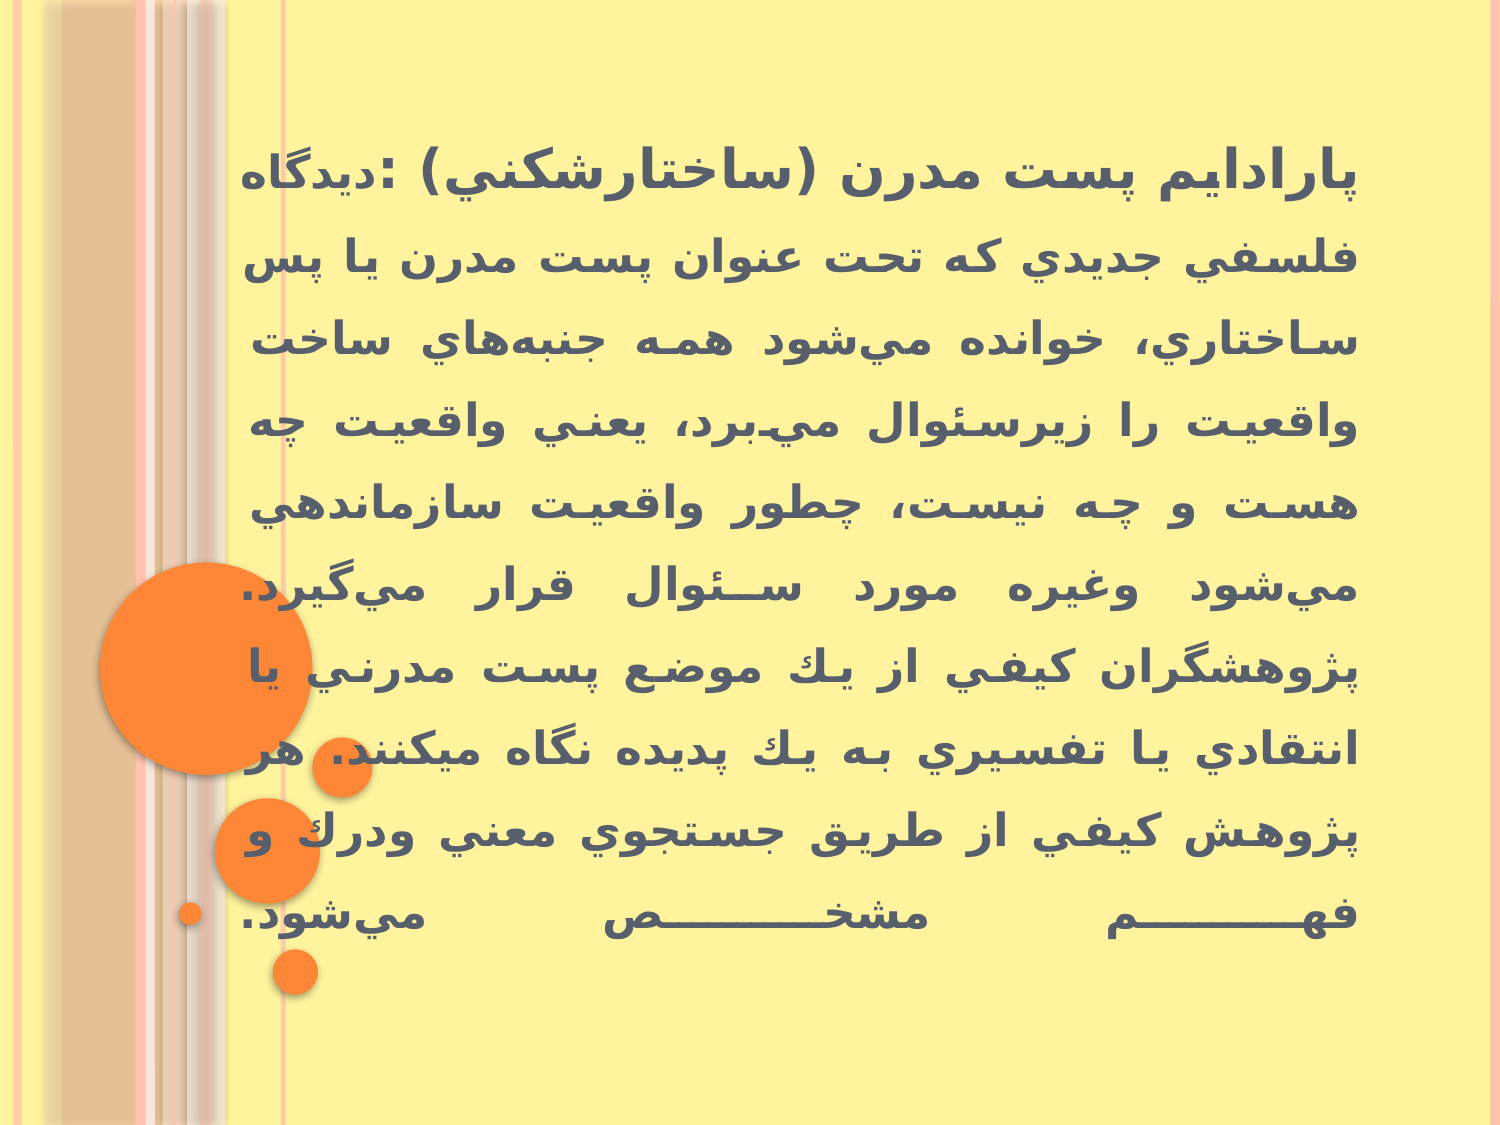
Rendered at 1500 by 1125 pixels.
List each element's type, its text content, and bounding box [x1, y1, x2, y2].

title پارادايم پست مدرن (ساختارشكني) :ديدگاه فلسفي جديدي كه تحت عنوان پست مدرن يا پس ساختاري، خوانده مي‌شود همه جنبه‌هاي ساخت واقعيت را زيرسئوال مي‌برد، يعني واقعيت چه هست و چه نيست، چطور واقعيت سازماندهي مي‌شود وغيره مورد سئوال قرار مي‌گيرد. پژوهشگران كيفي از يك موضع پست مدرني يا انتقادي يا تفسيري به يك پديده نگاه ميكنند. هر پژوهش كيفي از طريق جستجوي معني ودرك و فهم مشخص مي‌شود. [225, 50, 1375, 1000]
